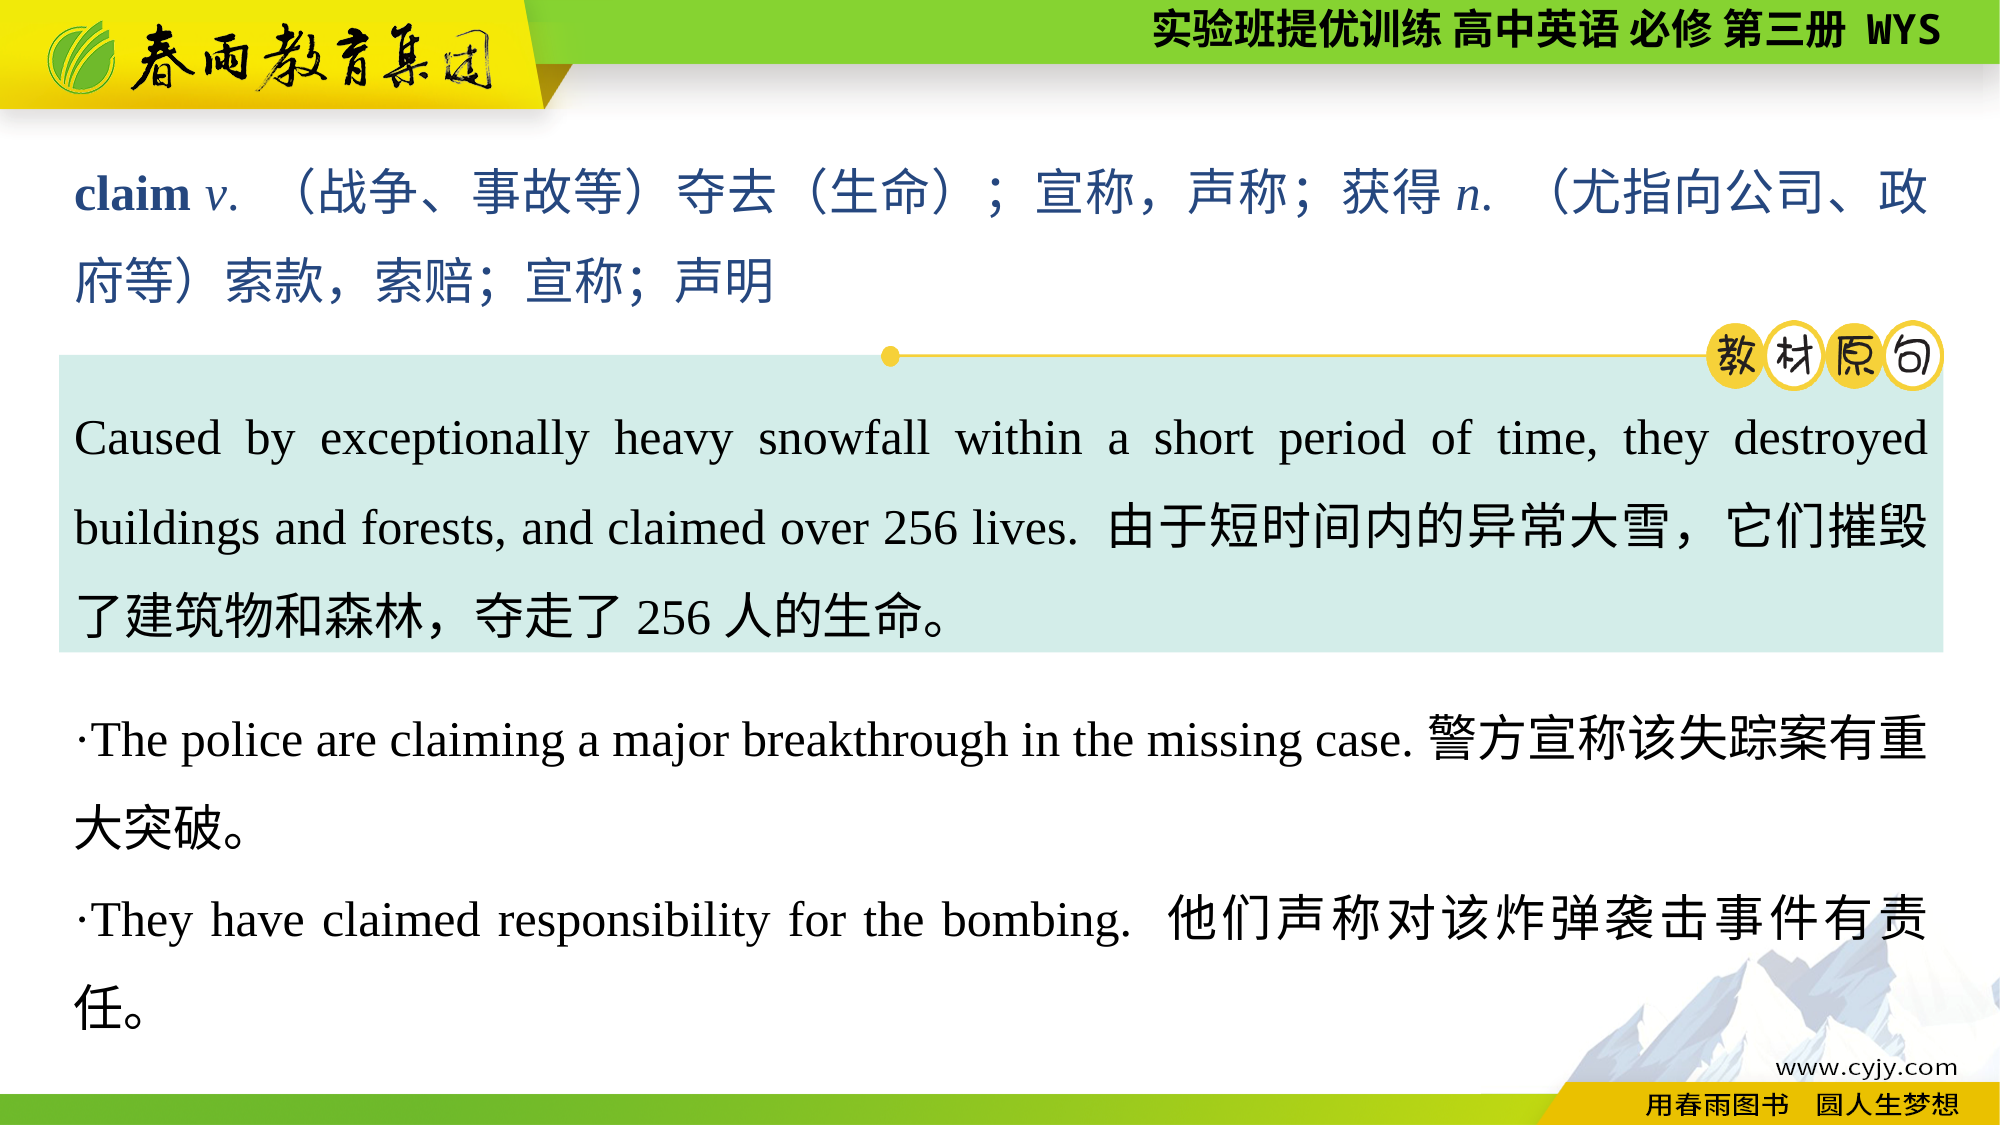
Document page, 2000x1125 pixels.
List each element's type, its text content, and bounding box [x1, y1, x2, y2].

picture [0, 0, 2000, 1125]
text_box Caused by exceptionally heavy snowfall within a short period of time, they destroyed buildings and forests, and claimed over 256 lives. 由于短时间内的异常大雪，它们摧毁了建筑物和森林，夺走了256人的生命。 [59, 354, 1944, 653]
list claim v. （战争、事故等）夺去（生命）；宣称，声称；获得n. （尤指向公司、政府等）索款，索赔；宣称；声明 [59, 122, 1944, 308]
text_box ·The police are claiming a major breakthrough in the missing case.警方宣称该失踪案有重大突破。 ·They have claimed responsibility for the bombing. 他们声称对该炸弹袭击事件有责任。 [59, 668, 1944, 1044]
